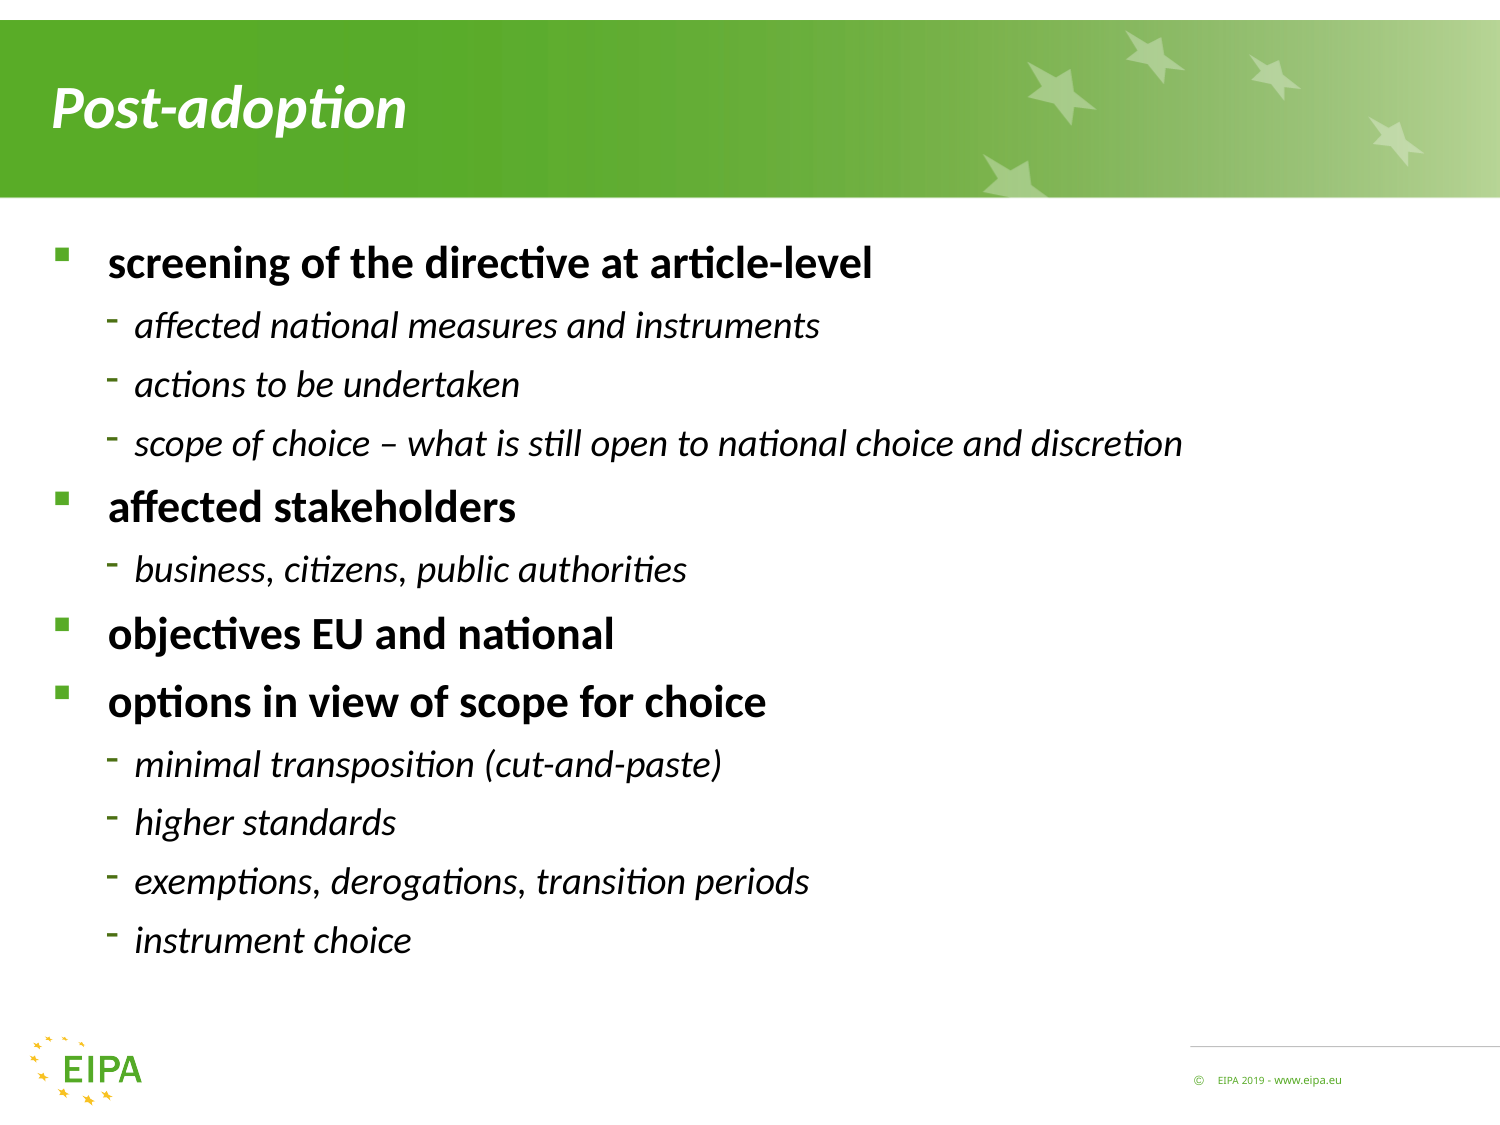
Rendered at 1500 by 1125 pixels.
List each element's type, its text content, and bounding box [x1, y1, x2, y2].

title Post-adoption [51, 58, 1450, 157]
picture [0, 0, 1500, 1125]
list screening of the directive at article-level affected national measures and instruments actions to be undertaken scope of choice – what is still open to national choice and discretion affected stakeholders business, citizens, public authorities objectives EU and national options in view of scope for choice minimal transposition (cut-and-paste) higher standards exemptions, derogations, transition periods instrument choice [51, 225, 1450, 995]
